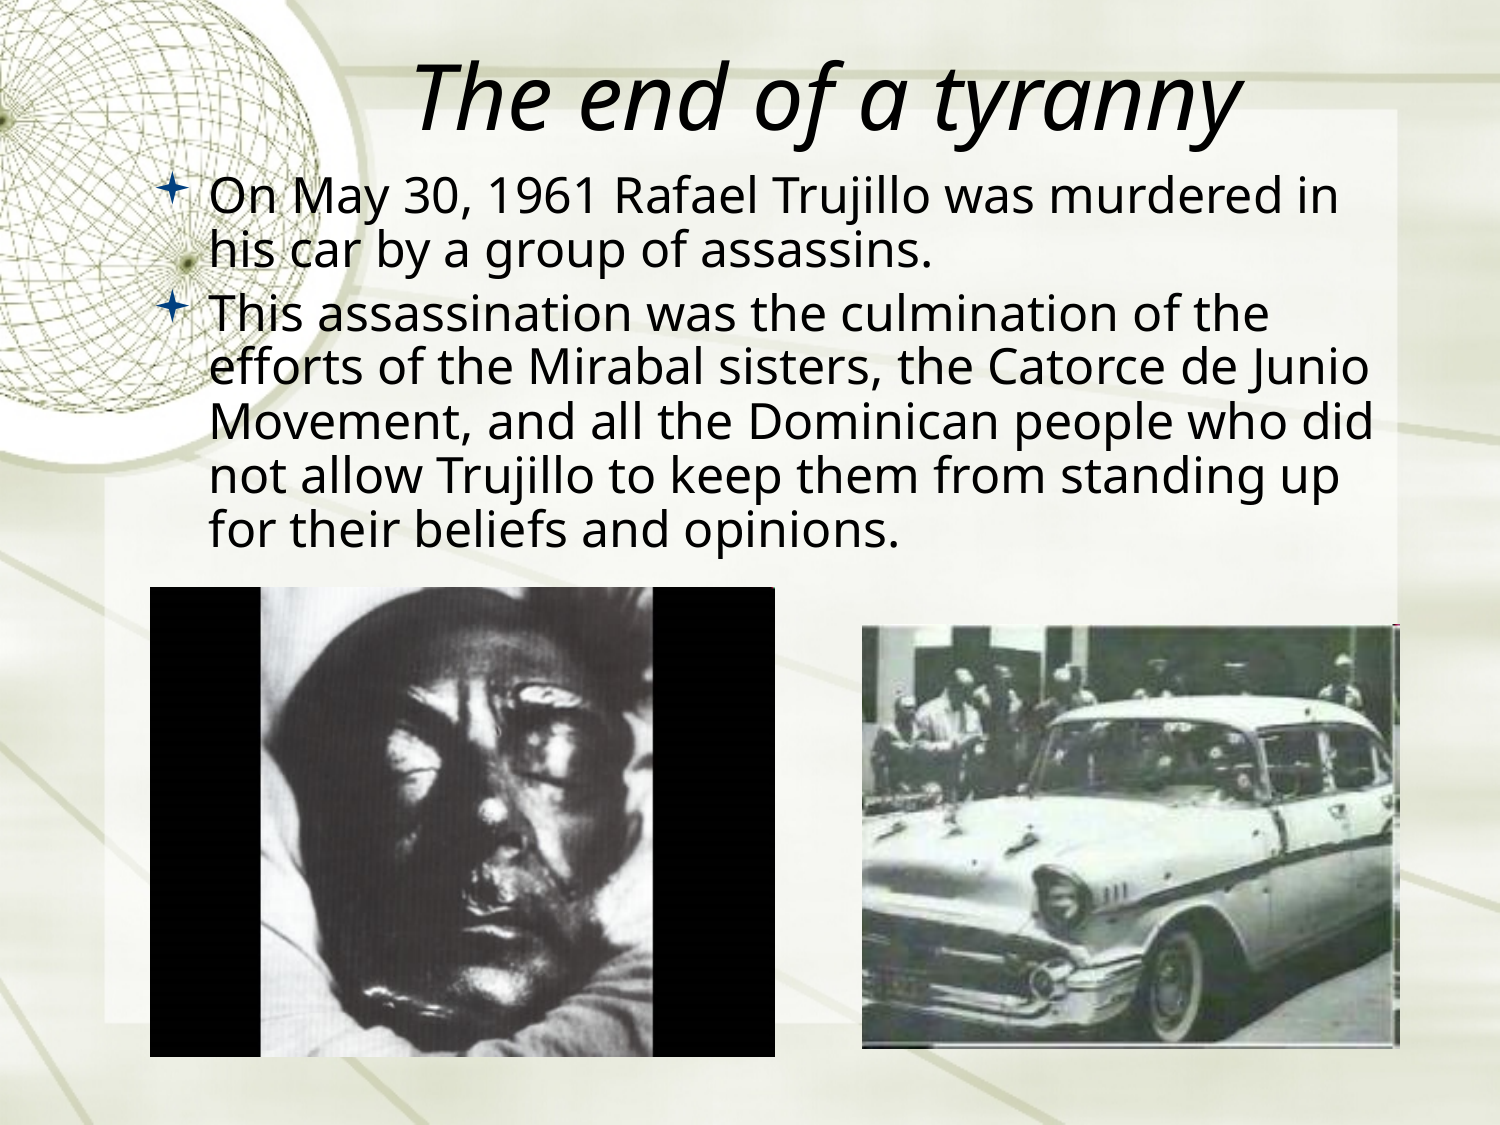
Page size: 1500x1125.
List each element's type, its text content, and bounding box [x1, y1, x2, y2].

title The end of a tyranny [200, 0, 1475, 188]
list On May 30, 1961 Rafael Trujillo was murdered in his car by a group of assassins. This assassination was the culmination of the efforts of the Mirabal sisters, the Catorce de Junio Movement, and all the Dominican people who did not allow Trujillo to keep them from standing up for their beliefs and opinions. [137, 162, 1413, 600]
picture [0, 0, 1500, 1125]
